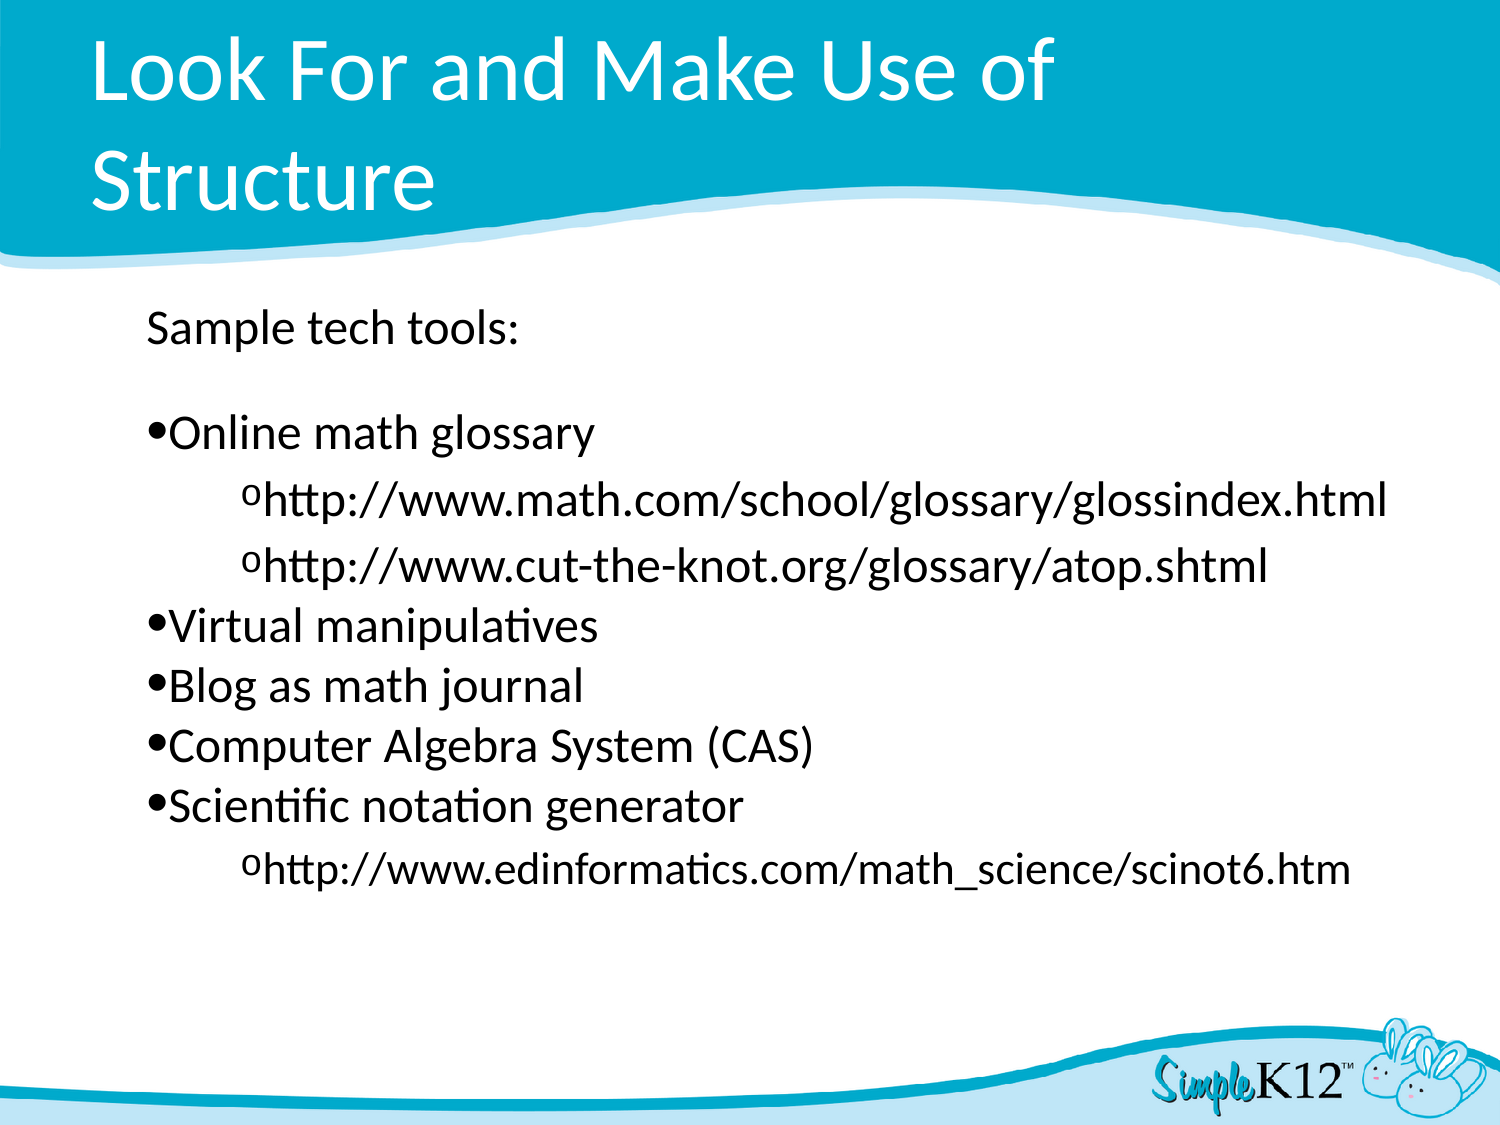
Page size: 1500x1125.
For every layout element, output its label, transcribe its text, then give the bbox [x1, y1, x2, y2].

title Look For and Make Use of Structure [75, 0, 1275, 244]
list Sample tech tools: Online math glossary http://www.math.com/school/glossary/glossindex.html http://www.cut-the-knot.org/glossary/atop.shtml Virtual manipulatives Blog as math journal Computer Algebra System (CAS) Scientific notation generator http://www.edinformatics.com/math_science/scinot6.htm [75, 279, 1425, 999]
picture [0, 0, 1500, 1125]
